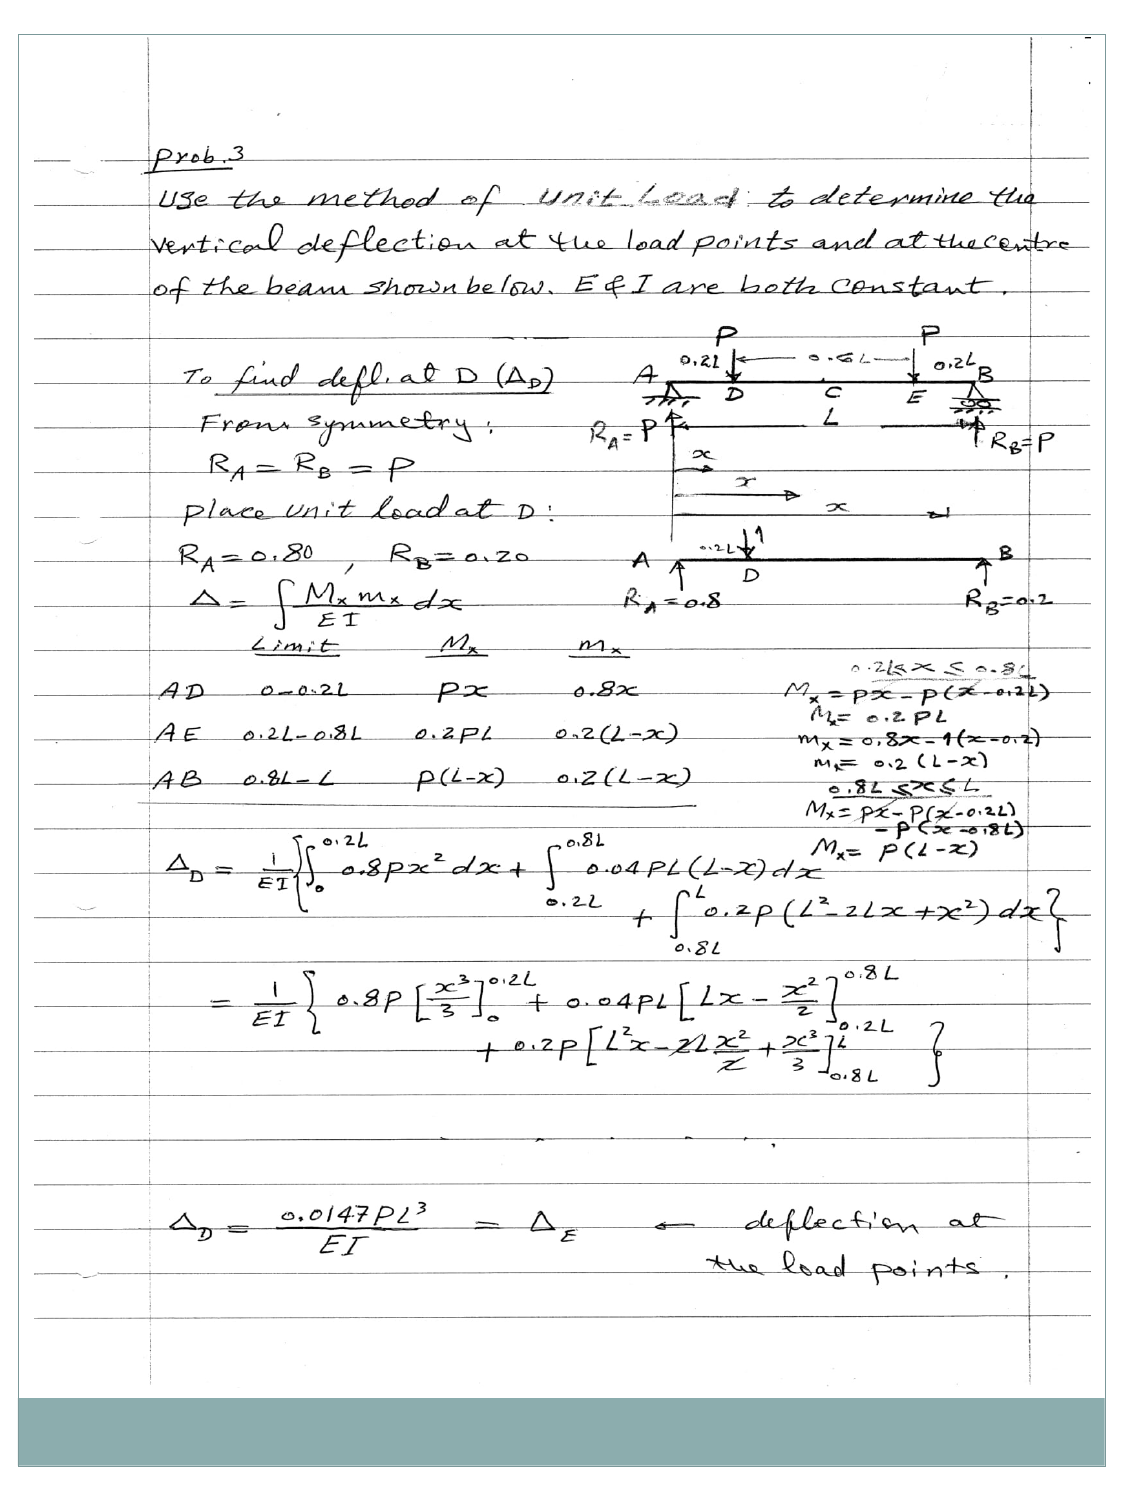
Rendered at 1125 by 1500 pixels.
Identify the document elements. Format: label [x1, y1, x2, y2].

picture [33, 37, 1092, 1388]
